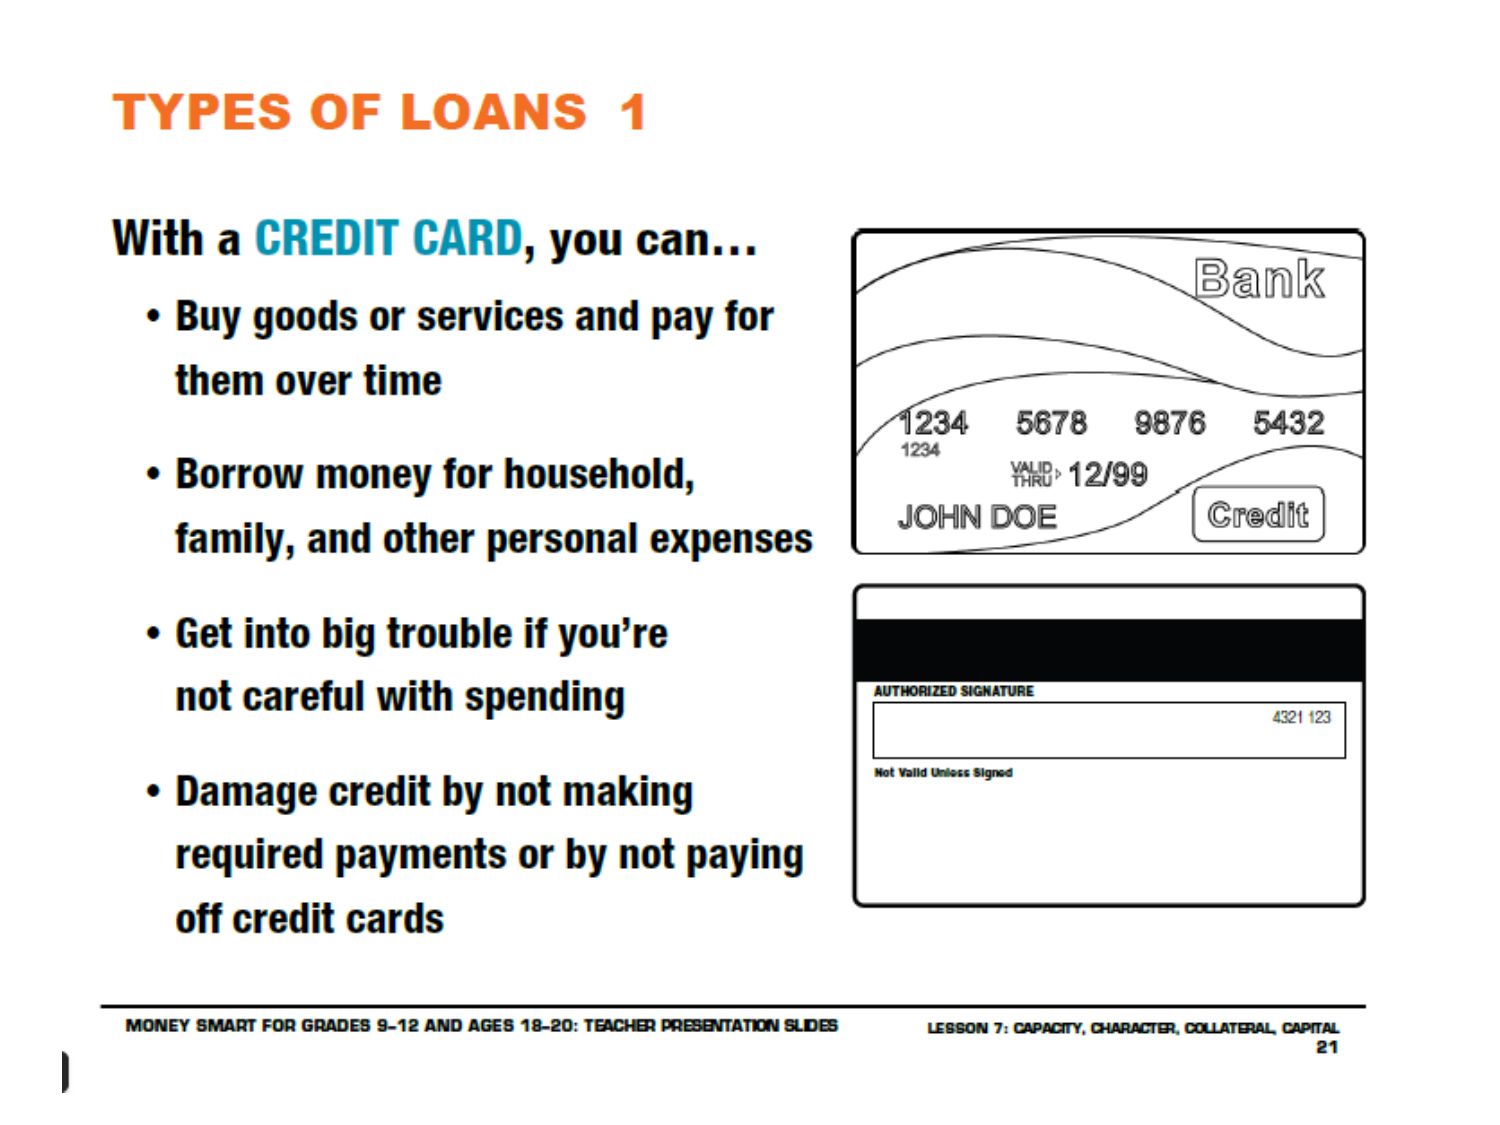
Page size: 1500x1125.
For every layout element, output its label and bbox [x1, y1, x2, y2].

picture [62, 50, 1413, 1094]
